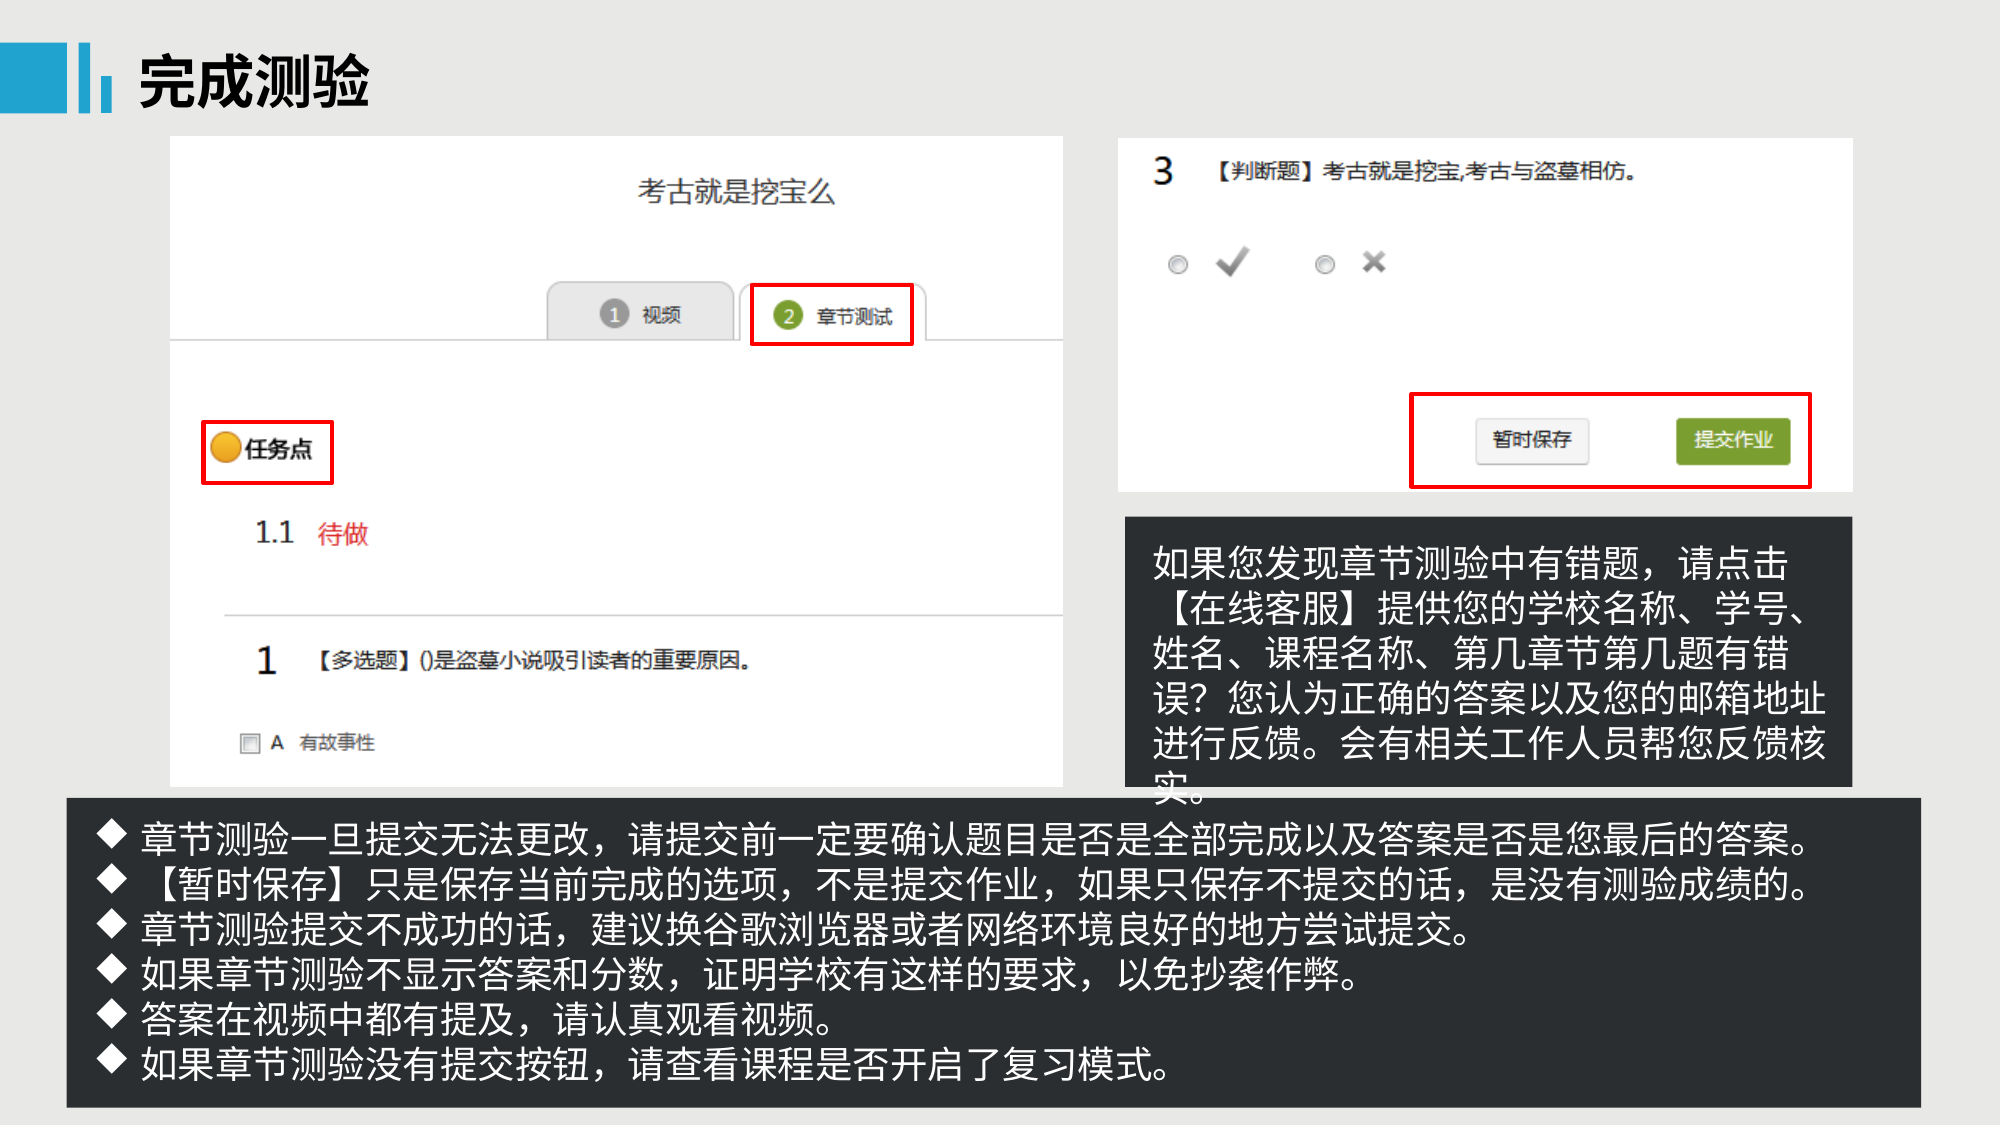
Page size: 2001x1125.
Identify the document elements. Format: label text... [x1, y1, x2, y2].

picture [170, 136, 1063, 788]
text_box [65, 796, 1923, 1110]
text_box 如果您发现章节测验中有错题，请点击【在线客服】提供您的学校名称、学号、姓名、课程名称、第几章节第几题有错误？您认为正确的答案以及您的邮箱地址进行反馈。会有相关工作人员帮您反馈核实。 [1137, 532, 1853, 817]
text_box [1123, 515, 1855, 789]
text_box 章节测验一旦提交无法更改，请提交前一定要确认题目是否是全部完成以及答案是否是您最后的答案。 【暂时保存】只是保存当前完成的选项，不是提交作业，如果只保存不提交的话，是没有测验成绩的。 章节测验提交不成功的话，建议换谷歌浏览器或者网络环境良好的地方尝试提交。 如果章节测验不显示答案和分数，证明学校有这样的要求，以免抄袭作弊。 答案在视频中都有提及，请认真观看视频。 如果章节测验没有提交按钮，请查看课程是否开启了复习模式。 [78, 808, 1901, 1094]
picture [1118, 137, 1853, 492]
text_box [0, 41, 69, 116]
text_box [77, 41, 92, 116]
text_box [99, 74, 114, 115]
text_box 完成测验 [123, 38, 708, 123]
